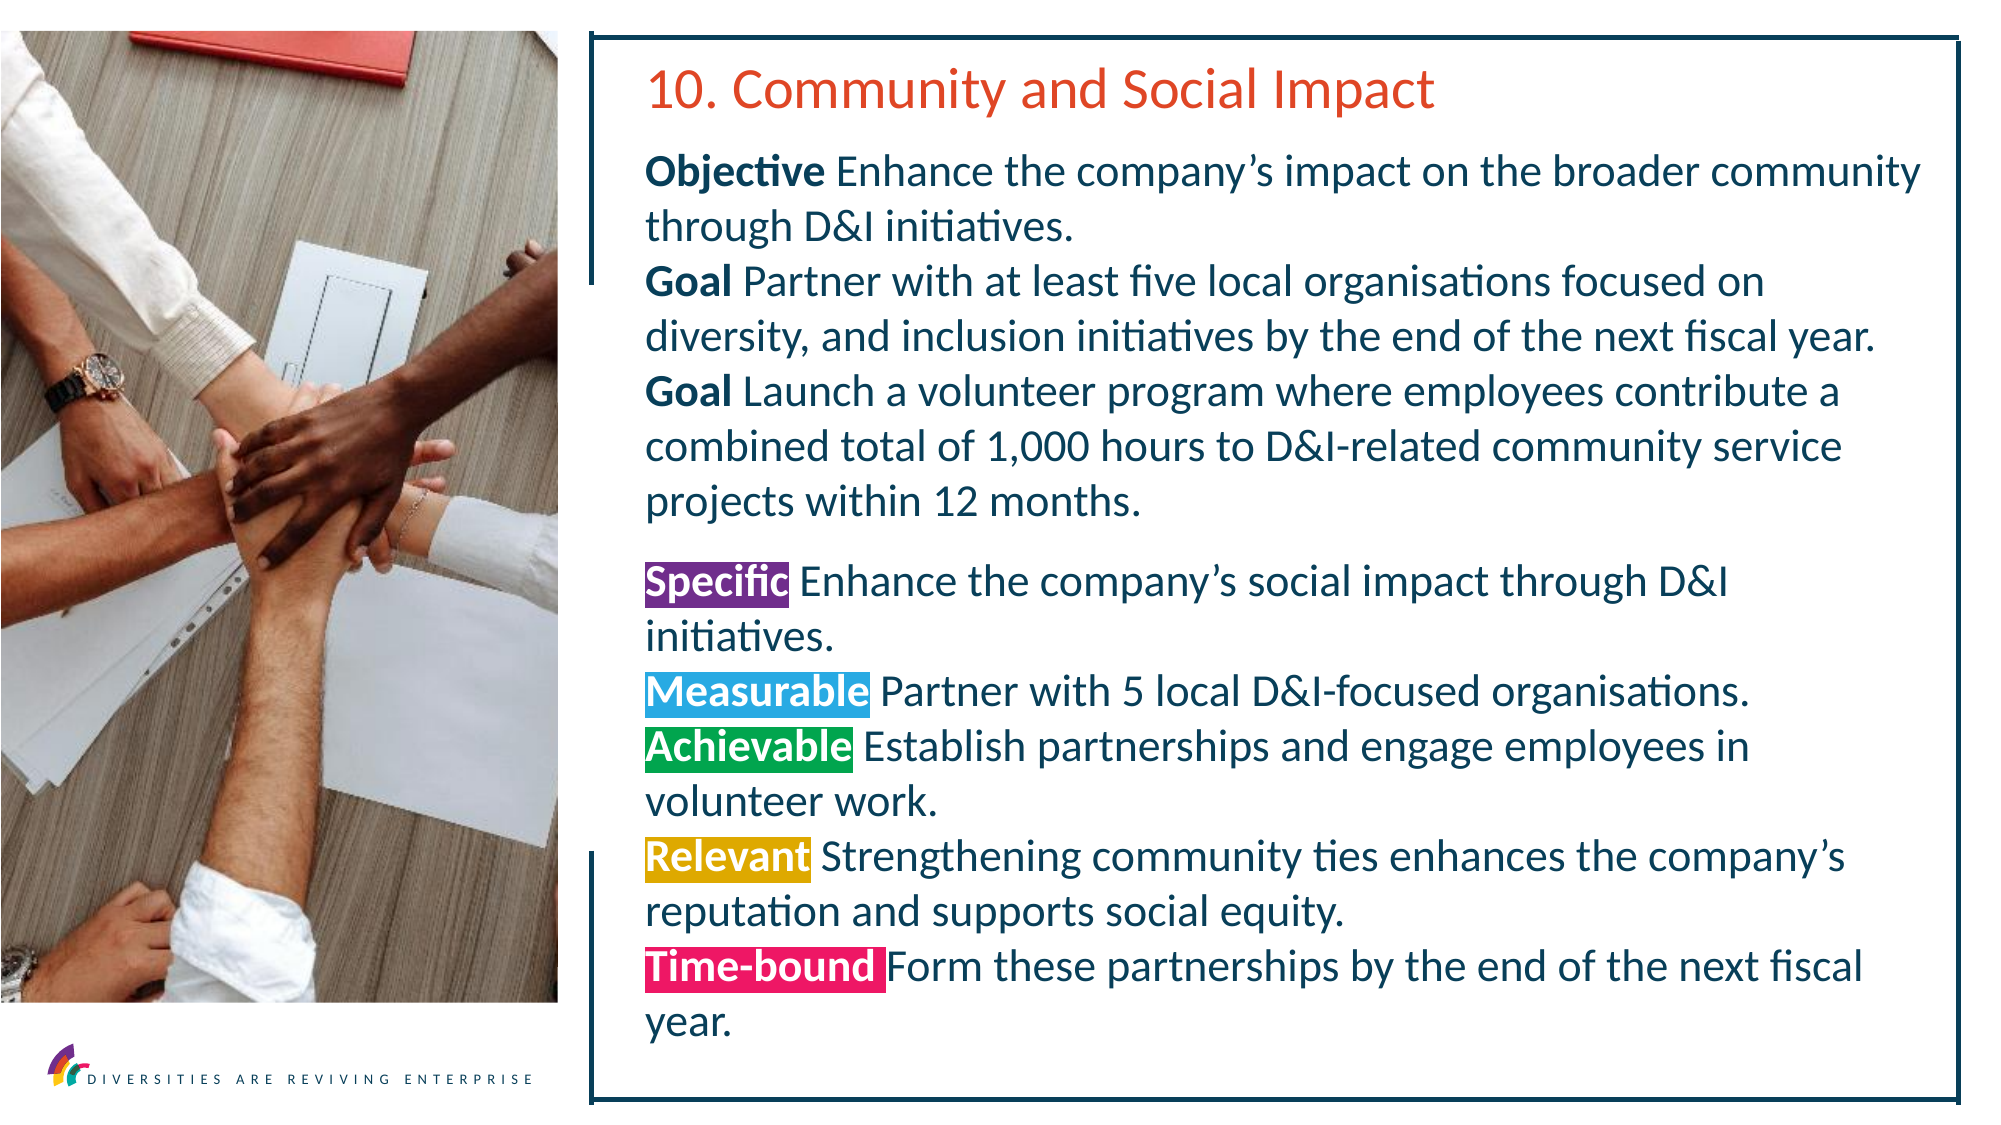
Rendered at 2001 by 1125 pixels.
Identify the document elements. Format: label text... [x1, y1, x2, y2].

picture [1, 30, 558, 1003]
list 10. Community and Social Impact [630, 43, 1707, 99]
list Objective Enhance the company’s impact on the broader community through D&I initiatives. Goal Partner with at least five local organisations focused on diversity, and inclusion initiatives by the end of the next fiscal year. Goal Launch a volunteer program where employees contribute a combined total of 1,000 hours to D&I-related community service projects within 12 months. Specific Enhance the company’s social impact through D&I initiatives. Measurable Partner with 5 local D&I-focused organisations. Achievable Establish partnerships and engage employees in volunteer work. Relevant Strengthening community ties enhances the company’s reputation and supports social equity. Time-bound Form these partnerships by the end of the next fiscal year. [630, 133, 1940, 297]
